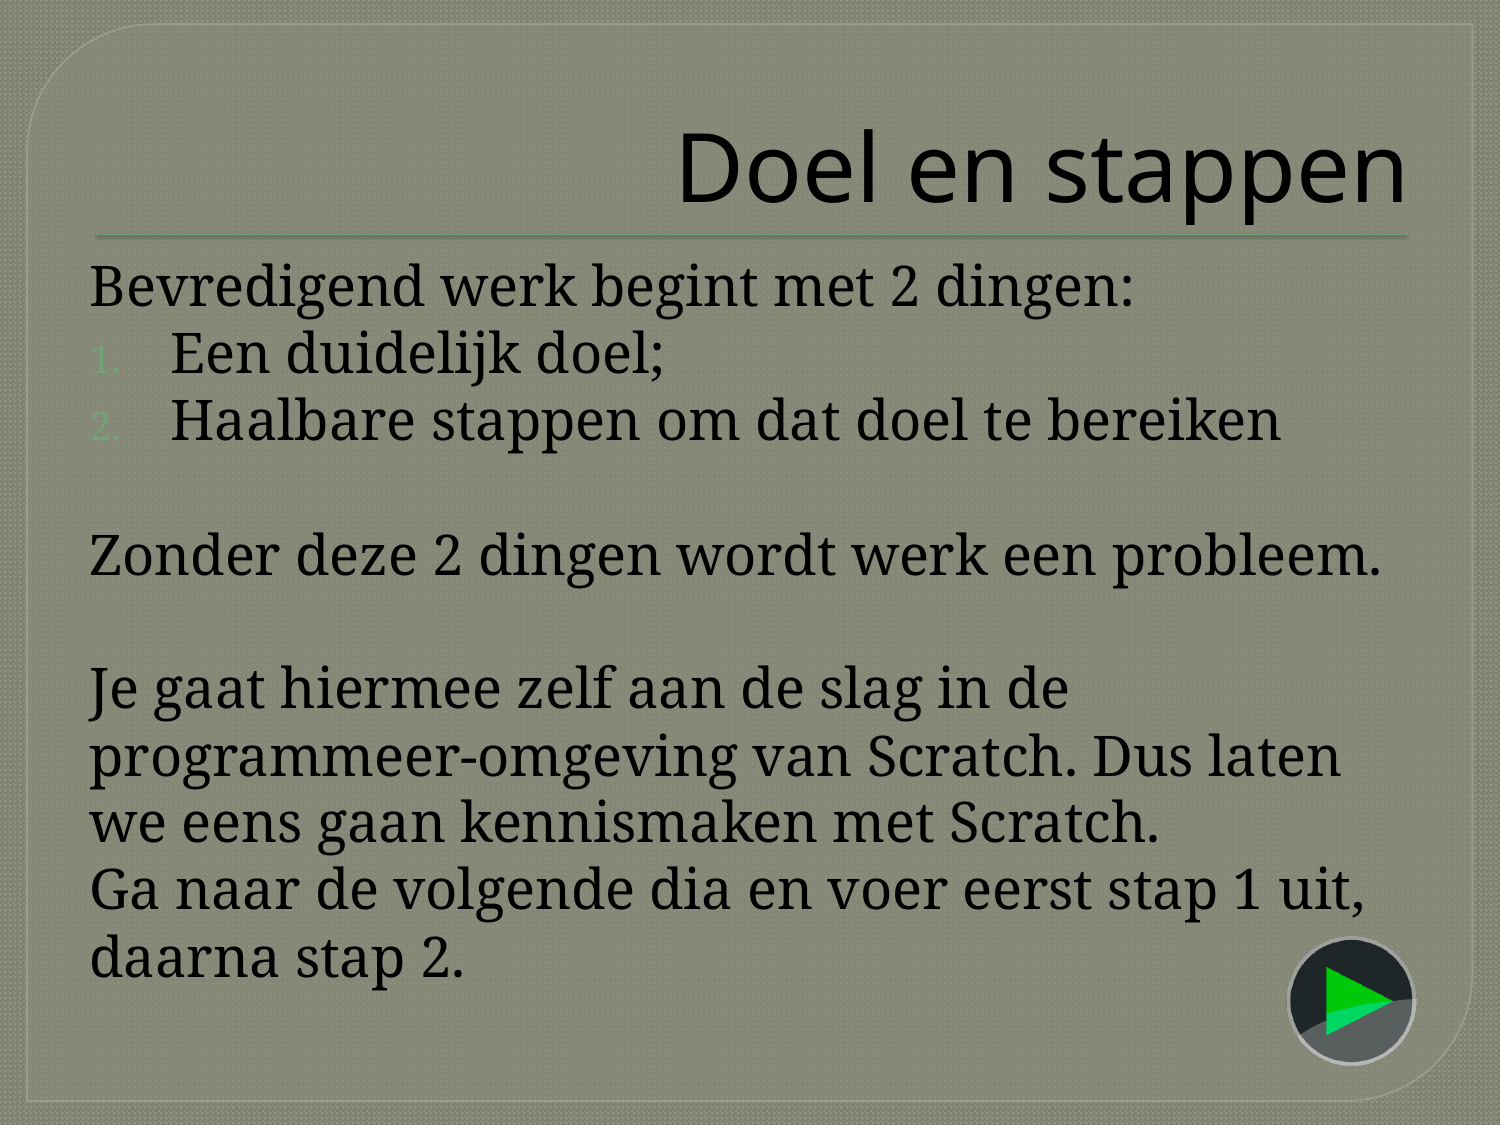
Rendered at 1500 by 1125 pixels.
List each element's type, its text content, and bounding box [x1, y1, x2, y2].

list Bevredigend werk begint met 2 dingen: Een duidelijk doel; Haalbare stappen om dat doel te bereiken Zonder deze 2 dingen wordt werk een probleem. Je gaat hiermee zelf aan de slag in de programmeer-omgeving van Scratch. Dus laten we eens gaan kennismaken met Scratch. Ga naar de volgende dia en voer eerst stap 1 uit, daarna stap 2. [75, 243, 1436, 1106]
picture [1269, 917, 1434, 1083]
title Doel en stappen [75, 41, 1425, 230]
